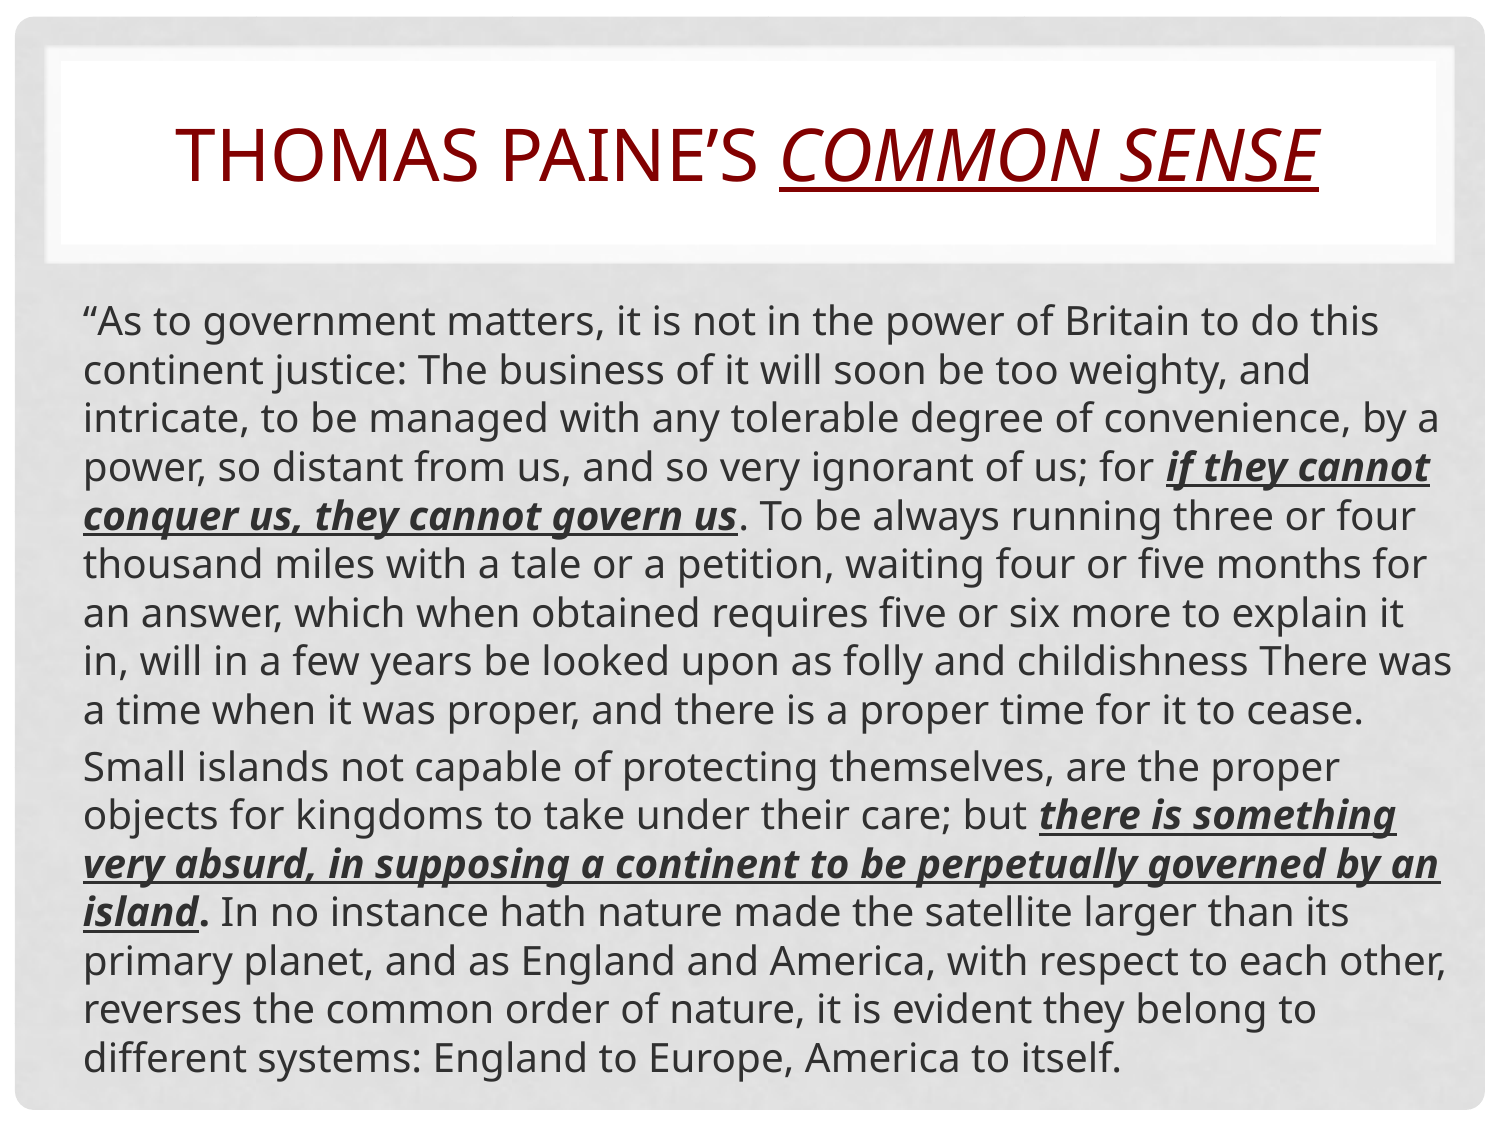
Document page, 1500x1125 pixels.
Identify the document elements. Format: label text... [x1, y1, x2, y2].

list “As to government matters, it is not in the power of Britain to do this continent justice: The business of it will soon be too weighty, and intricate, to be managed with any tolerable degree of convenience, by a power, so distant from us, and so very ignorant of us; for if they cannot conquer us, they cannot govern us. To be always running three or four thousand miles with a tale or a petition, waiting four or five months for an answer, which when obtained requires five or six more to explain it in, will in a few years be looked upon as folly and childishness There was a time when it was proper, and there is a proper time for it to cease. Small islands not capable of protecting themselves, are the proper objects for kingdoms to take under their care; but there is something very absurd, in supposing a continent to be perpetually governed by an island. In no instance hath nature made the satellite larger than its primary planet, and as England and America, with respect to each other, reverses the common order of nature, it is evident they belong to different systems: England to Europe, America to itself. [50, 287, 1475, 1100]
title Thomas Paine’s Common Sense [69, 66, 1425, 238]
